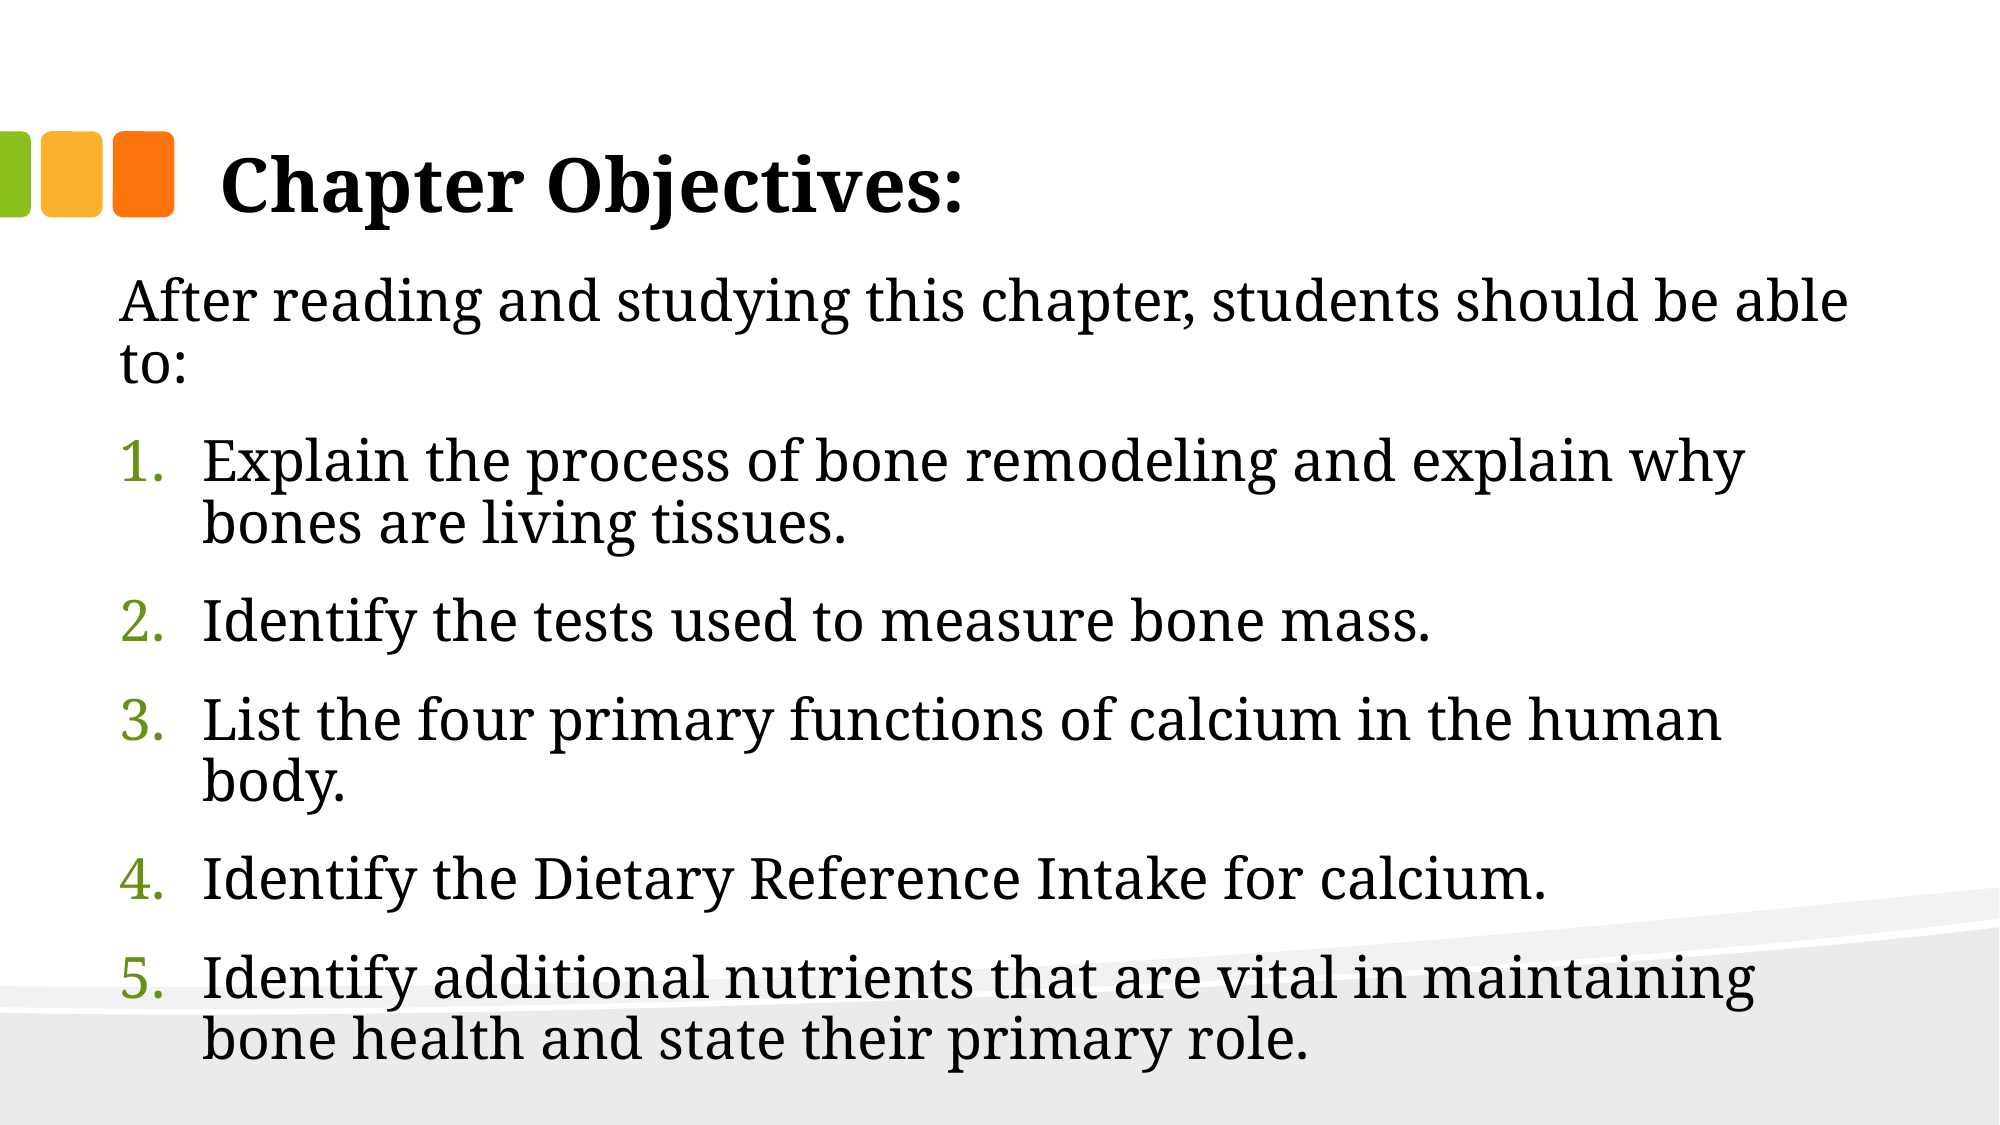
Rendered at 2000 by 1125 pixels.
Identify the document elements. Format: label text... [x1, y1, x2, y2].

title Chapter Objectives: [199, 24, 1800, 238]
list After reading and studying this chapter, students should be able to: Explain the process of bone remodeling and explain why bones are living tissues. Identify the tests used to measure bone mass. List the four primary functions of calcium in the human body. Identify the Dietary Reference Intake for calcium. Identify additional nutrients that are vital in maintaining bone health and state their primary role. [99, 262, 1900, 1088]
